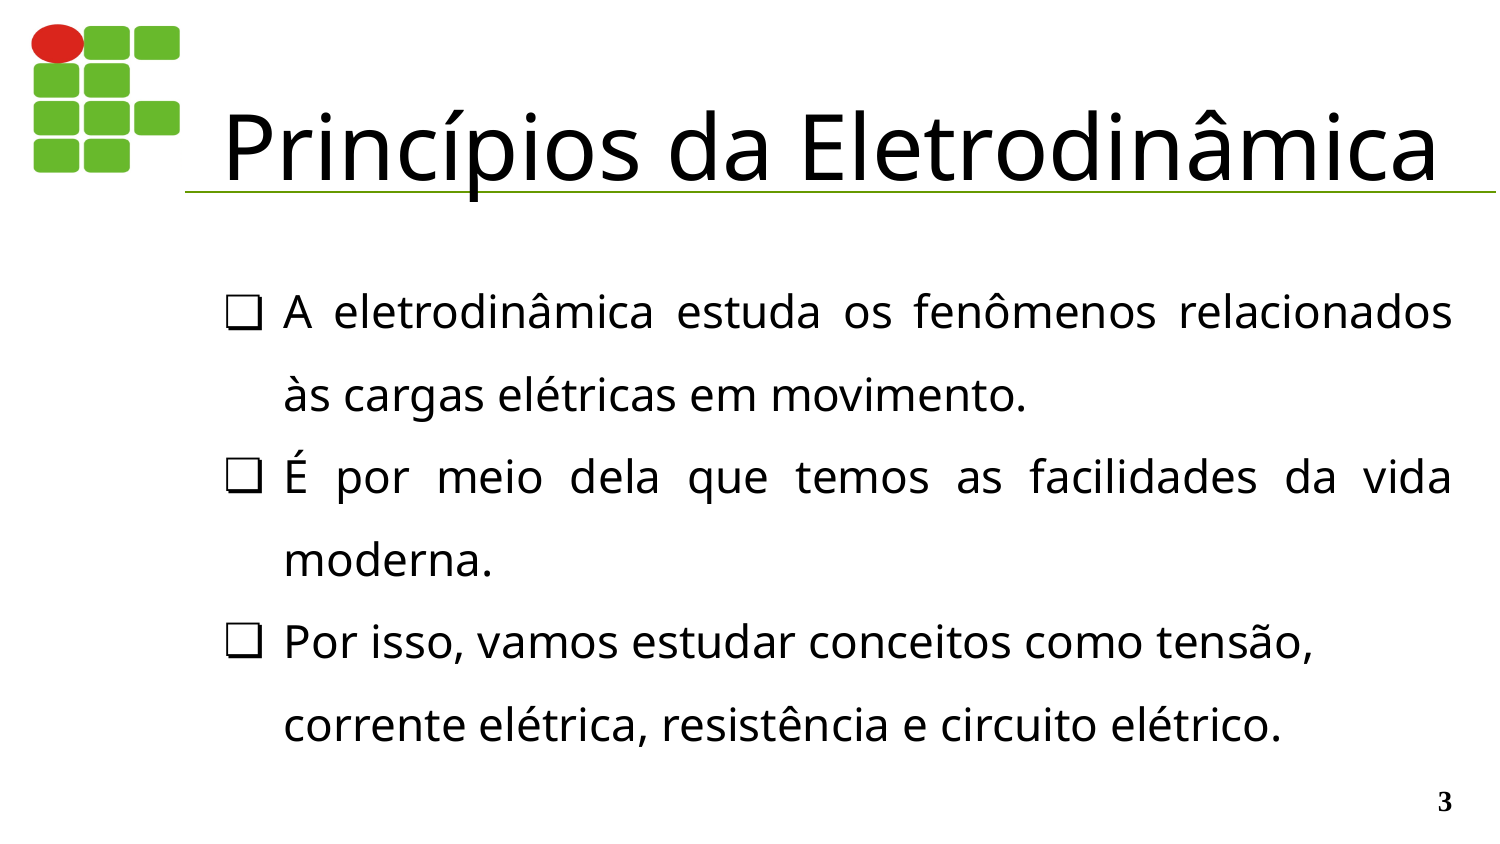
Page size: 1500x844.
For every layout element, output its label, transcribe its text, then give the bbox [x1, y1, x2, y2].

list A eletrodinâmica estuda os fenômenos relacionados às cargas elétricas em movimento. É por meio dela que temos as facilidades da vida moderna. Por isso, vamos estudar conceitos como tensão, corrente elétrica, resistência e circuito elétrico. [193, 248, 1469, 785]
title Princípios da Eletrodinâmica [206, 26, 1468, 207]
text_box ‹#› [1155, 785, 1468, 825]
picture [29, 23, 182, 174]
